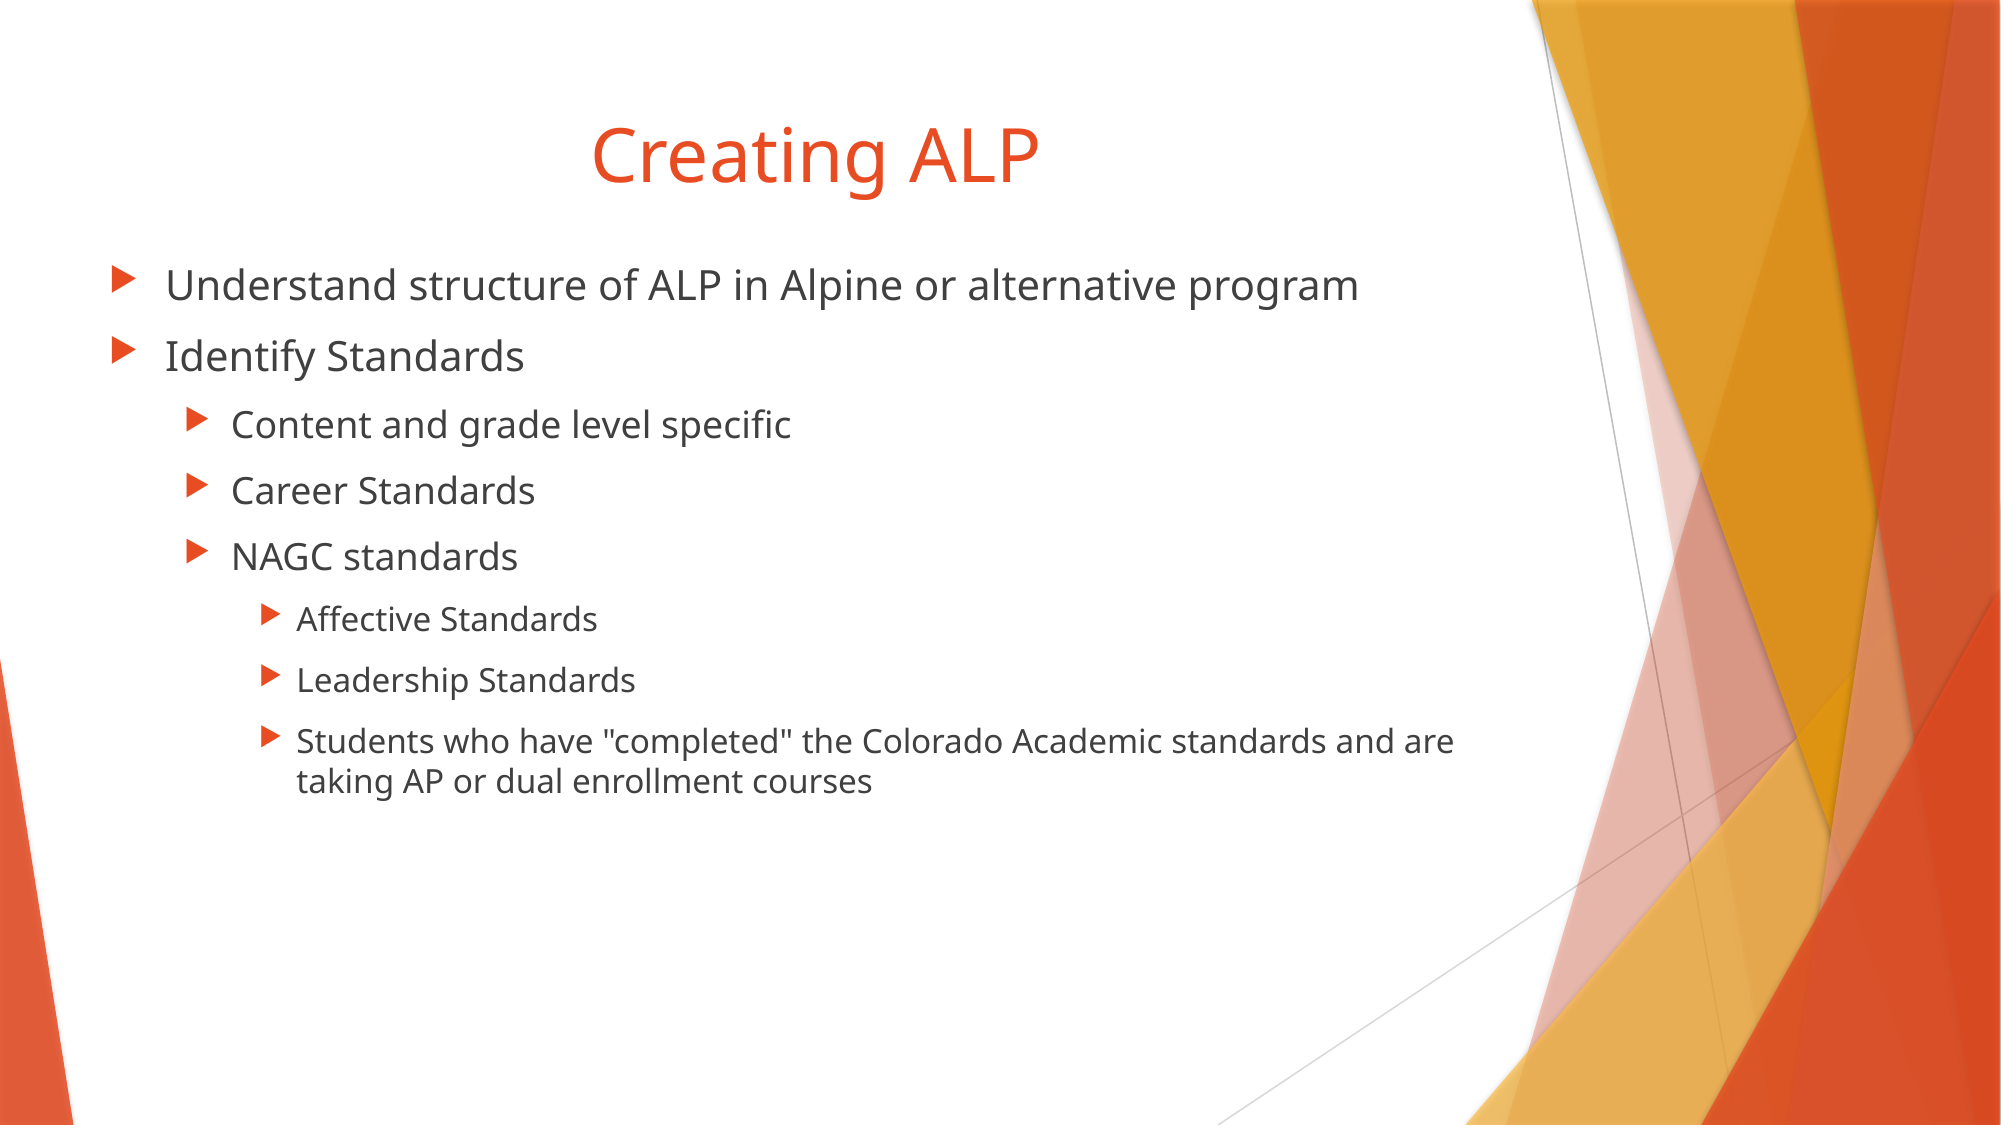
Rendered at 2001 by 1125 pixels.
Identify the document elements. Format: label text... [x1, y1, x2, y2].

title Creating ALP [111, 99, 1522, 251]
list Understand structure of ALP in Alpine or alternative program Identify Standards Content and grade level specific Career Standards NAGC standards Affective Standards Leadership Standards Students who have "completed" the Colorado Academic standards and are taking AP or dual enrollment courses [93, 251, 1555, 1017]
